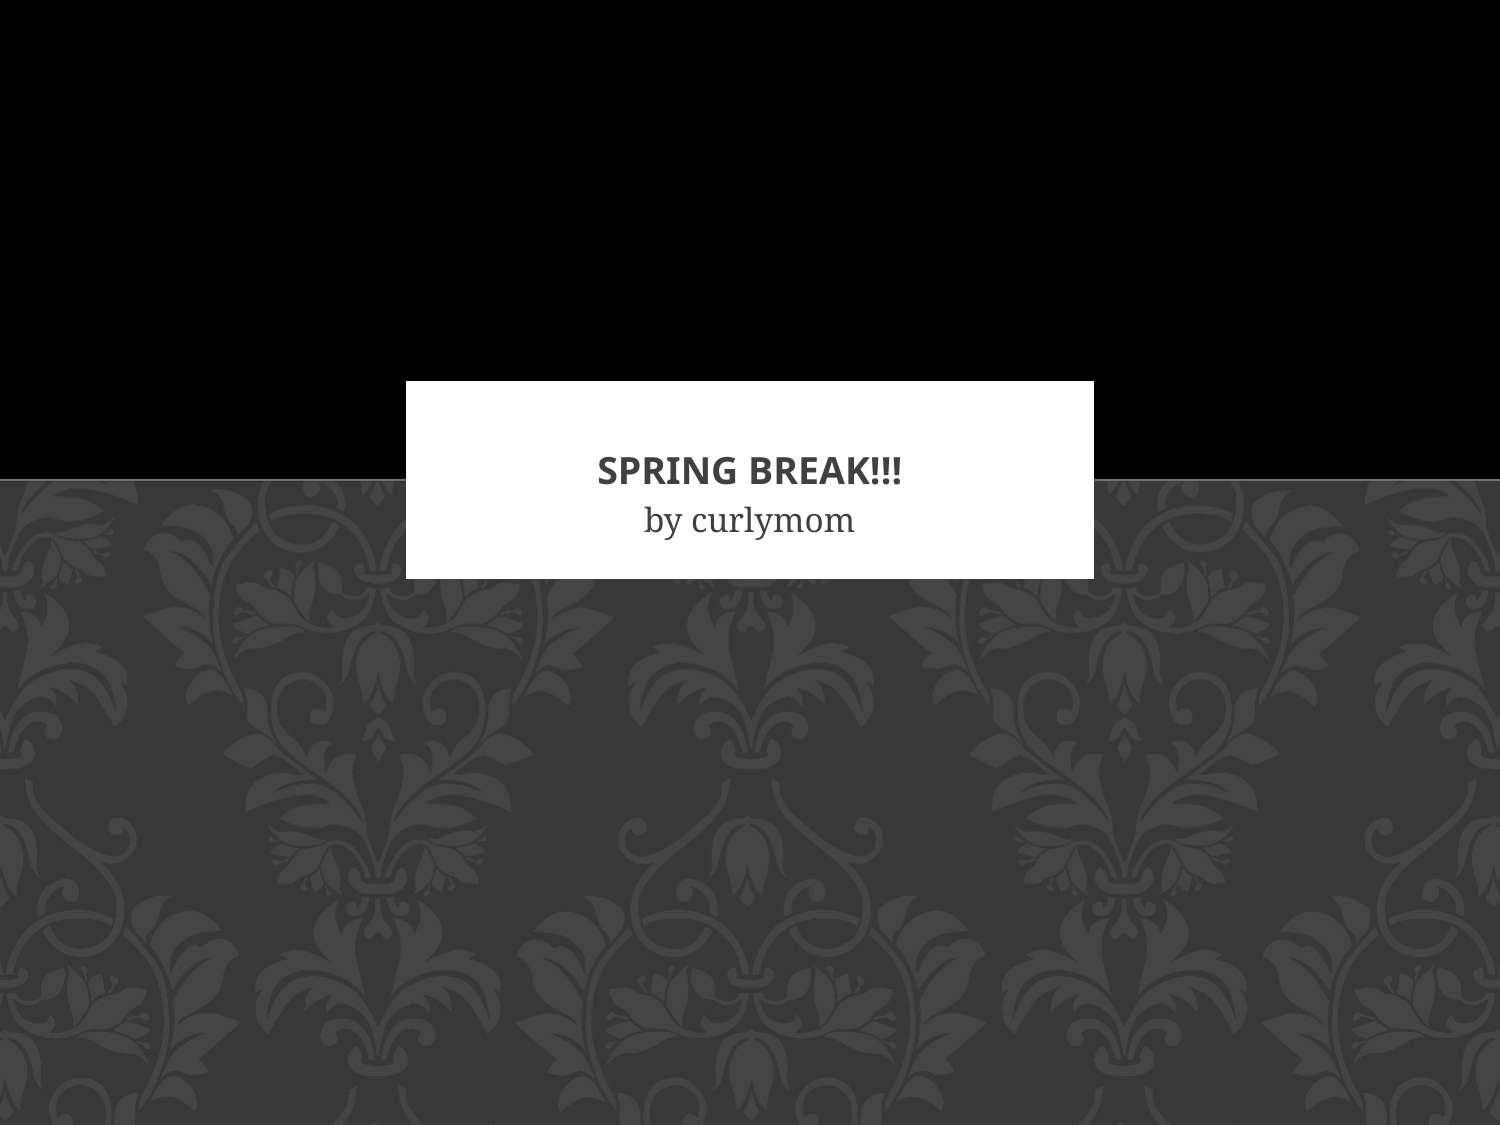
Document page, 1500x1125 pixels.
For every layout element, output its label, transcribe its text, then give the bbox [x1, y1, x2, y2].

subtitle by curlymom [420, 499, 1080, 570]
title SPRING BREAK!!! [415, 387, 1085, 498]
